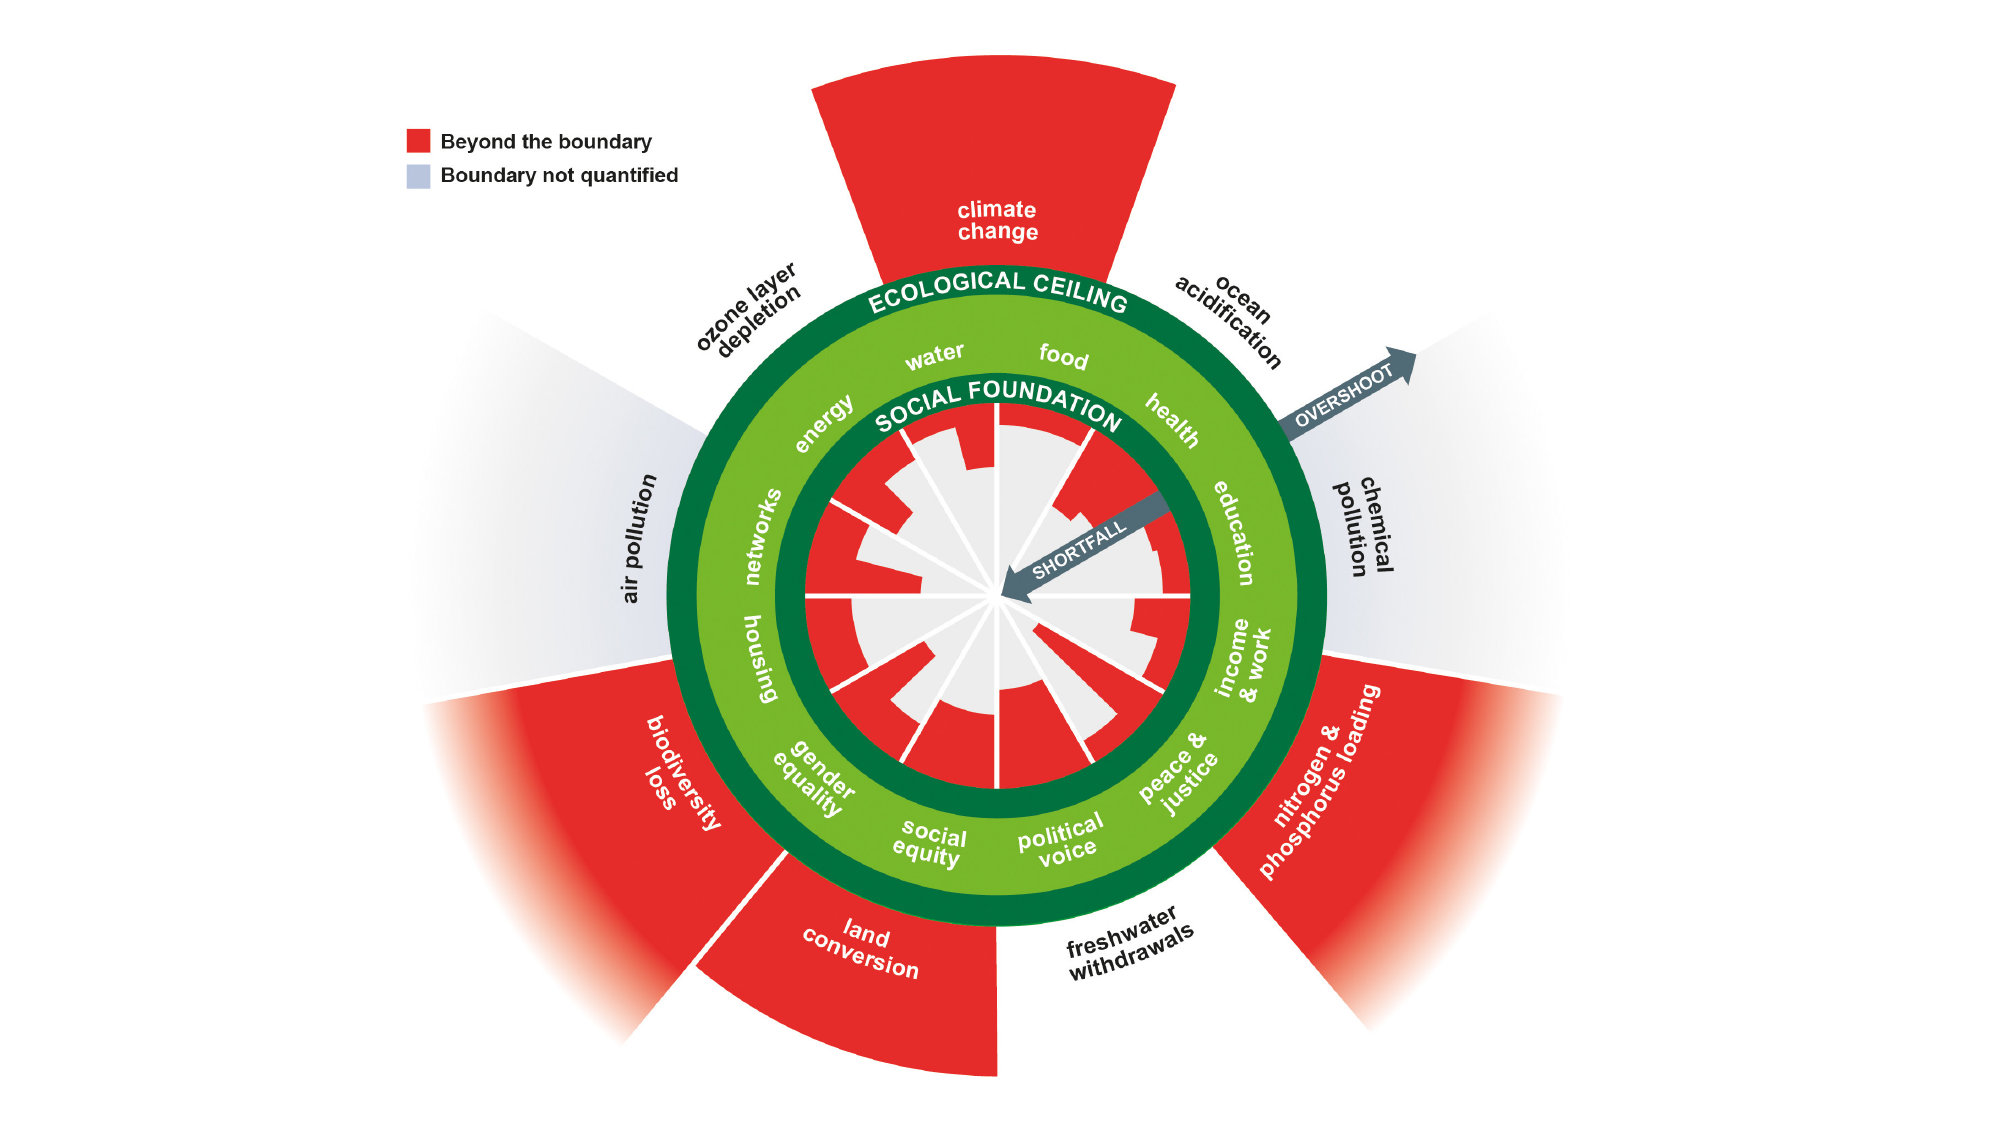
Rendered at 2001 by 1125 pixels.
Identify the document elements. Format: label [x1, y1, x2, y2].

list [317, 19, 1636, 1125]
